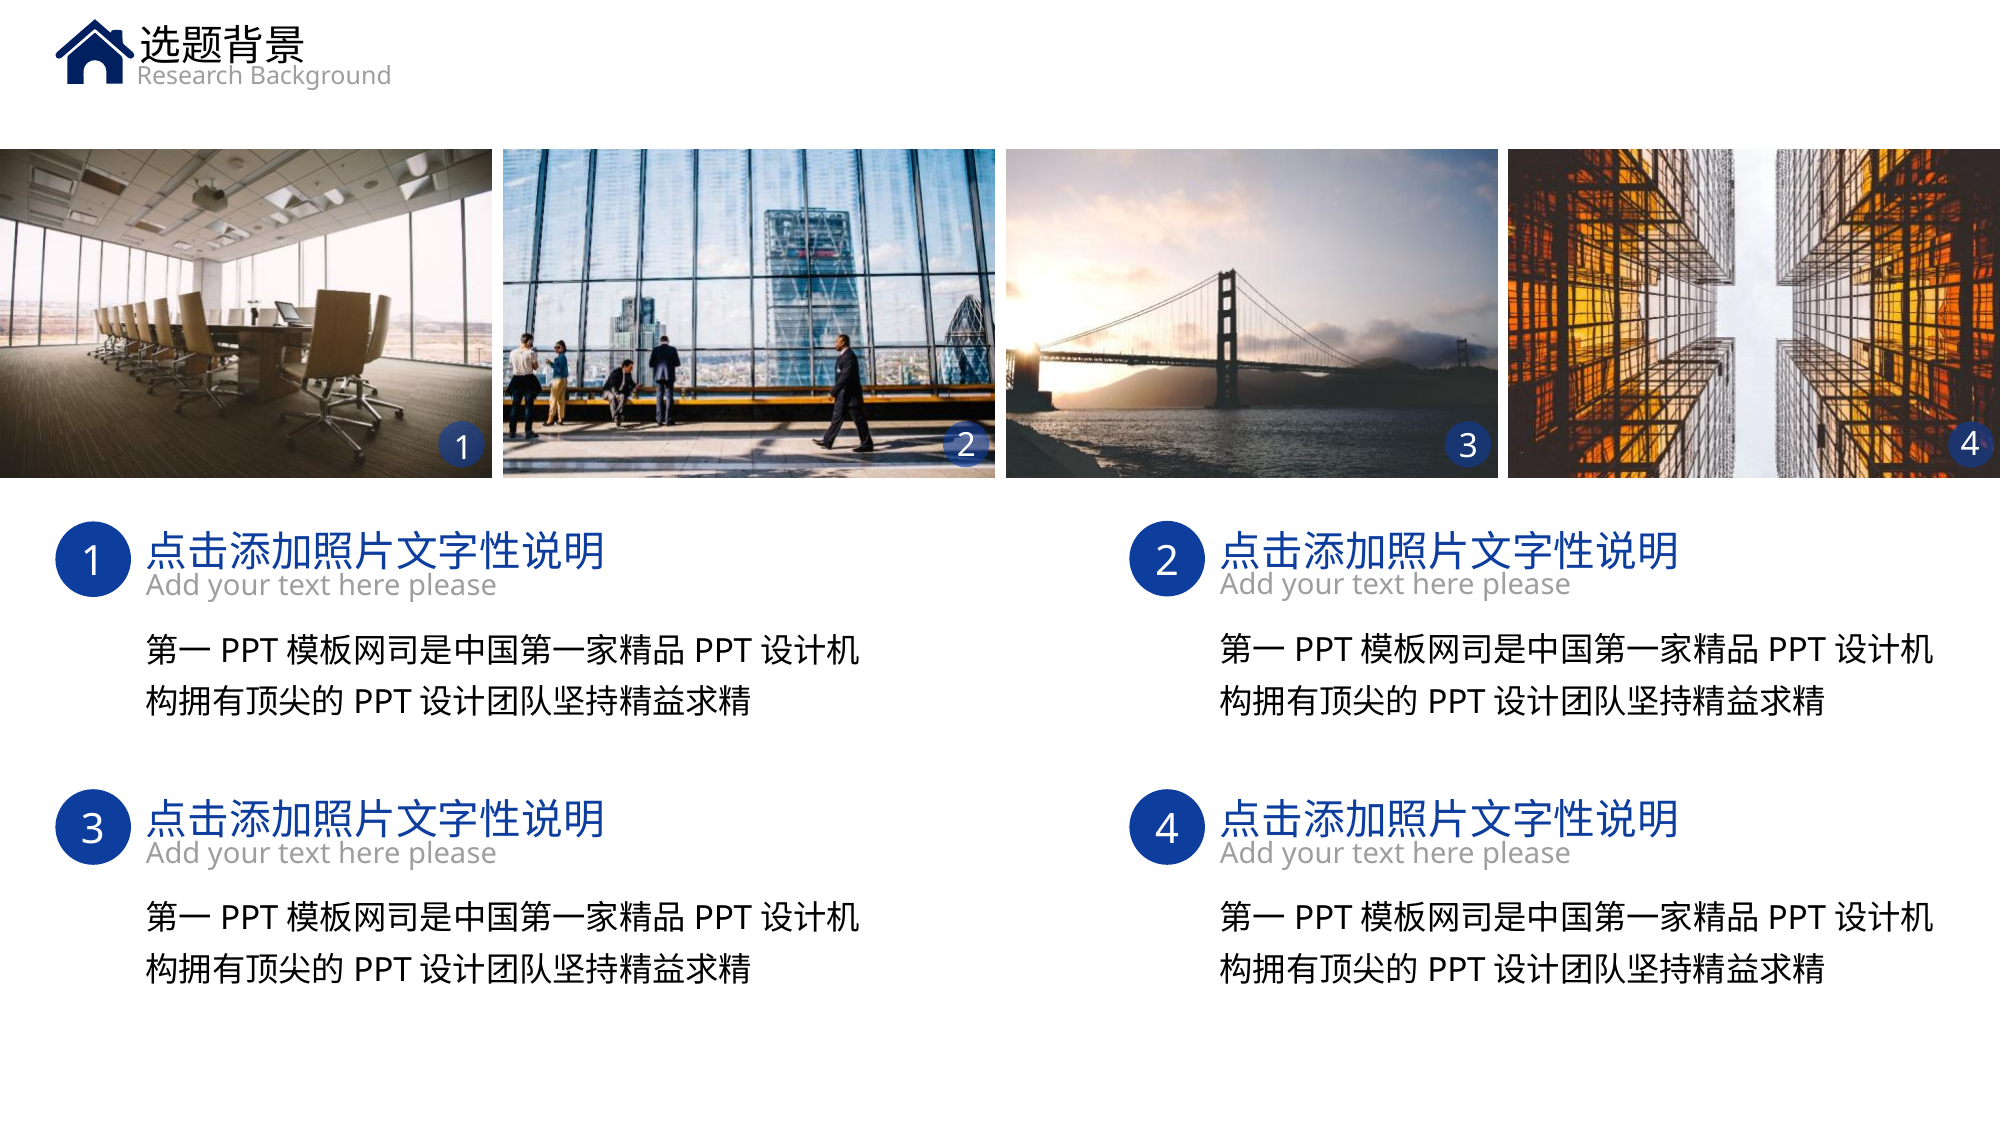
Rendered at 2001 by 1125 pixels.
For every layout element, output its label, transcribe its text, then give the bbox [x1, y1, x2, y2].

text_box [54, 789, 131, 865]
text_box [1128, 520, 1204, 597]
text_box 第一PPT模板网司是中国第一家精品PPT设计机构拥有顶尖的PPT设计团队坚持精益求精 [1205, 608, 1973, 728]
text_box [1128, 789, 1204, 865]
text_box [54, 521, 131, 597]
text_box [54, 11, 580, 98]
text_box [1006, 149, 1505, 478]
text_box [131, 785, 701, 878]
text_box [1508, 149, 2000, 478]
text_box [1204, 785, 1775, 878]
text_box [503, 149, 1003, 478]
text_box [131, 517, 701, 610]
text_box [0, 149, 499, 478]
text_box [1204, 516, 1775, 609]
text_box 第一PPT模板网司是中国第一家精品PPT设计机构拥有顶尖的PPT设计团队坚持精益求精 [131, 877, 899, 996]
text_box 第一PPT模板网司是中国第一家精品PPT设计机构拥有顶尖的PPT设计团队坚持精益求精 [131, 609, 899, 728]
text_box 第一PPT模板网司是中国第一家精品PPT设计机构拥有顶尖的PPT设计团队坚持精益求精 [1205, 877, 1973, 996]
